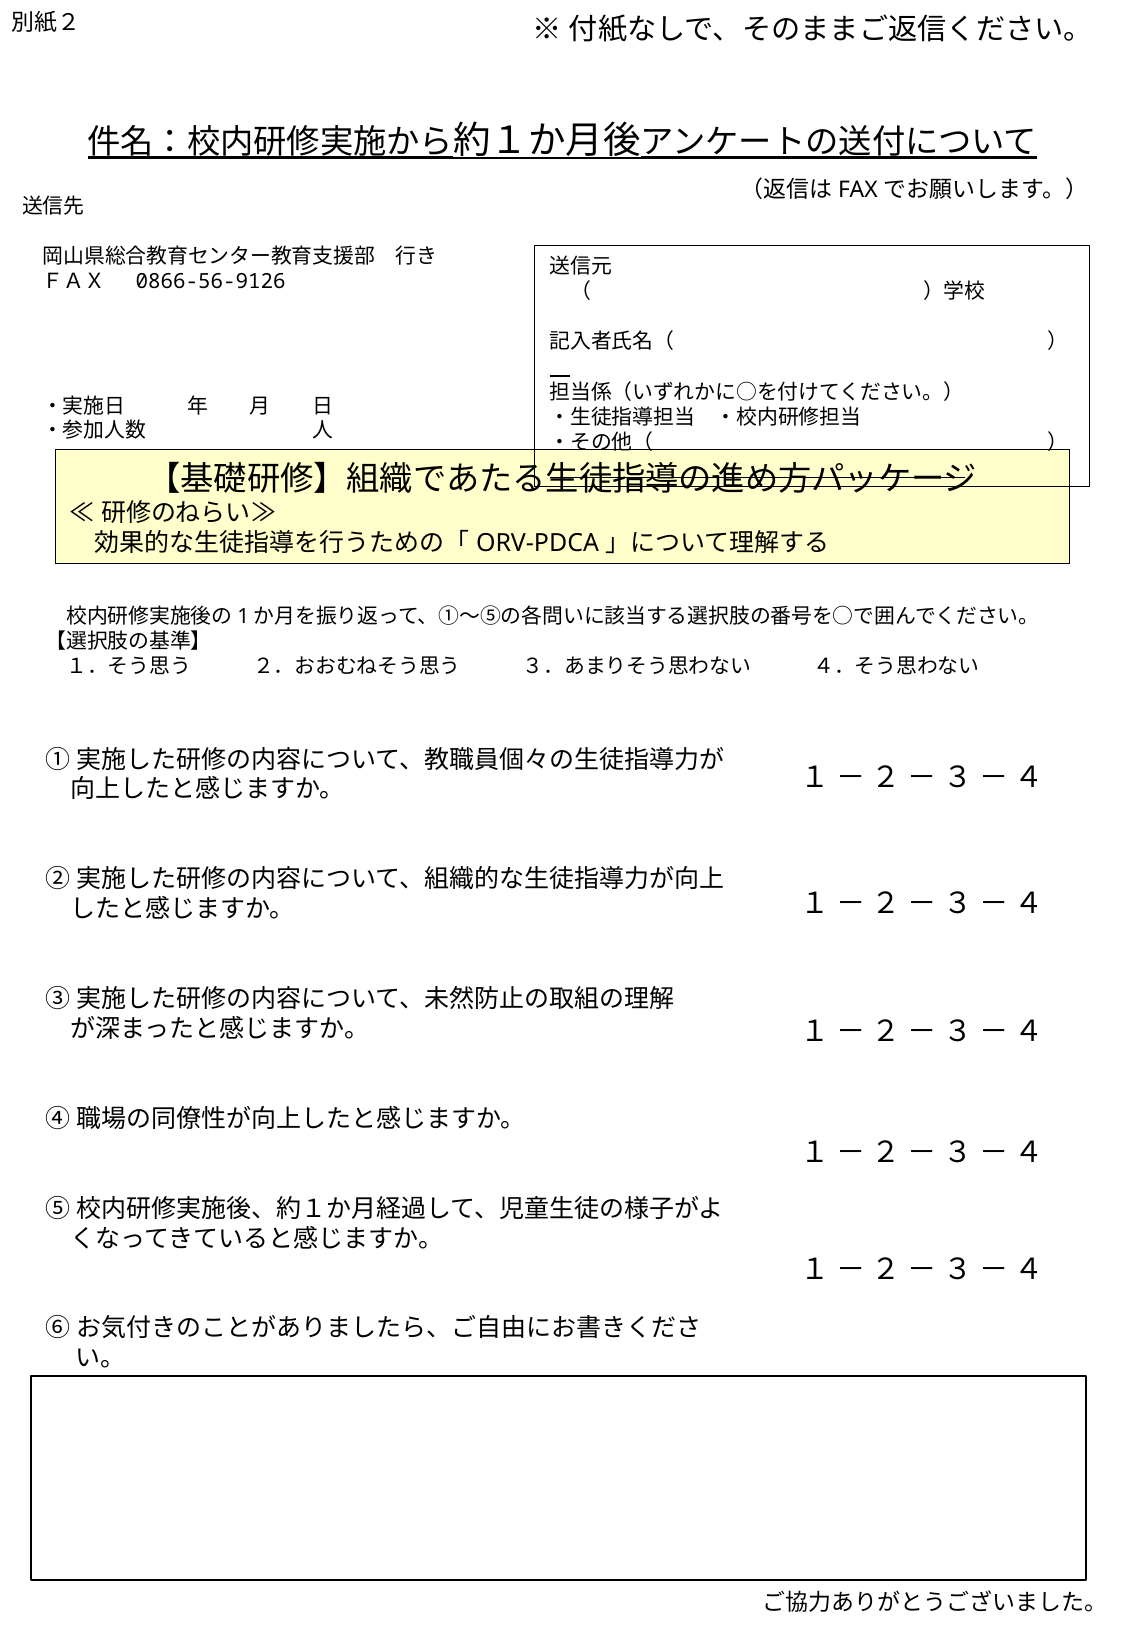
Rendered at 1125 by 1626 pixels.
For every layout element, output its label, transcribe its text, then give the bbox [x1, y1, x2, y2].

text_box 送信先 岡山県総合教育センター教育支援部 行き ＦＡＸ 0866-56-9126 [7, 185, 610, 301]
text_box １ － ２ － ３ － ４ [785, 1004, 1101, 1055]
text_box ・実施日 年 月 日 ・参加人数 人 [25, 385, 373, 449]
text_box １ － ２ － ３ － ４ [785, 751, 1101, 801]
text_box 件名：校内研修実施から約１か月後アンケートの送付について [10, 108, 1115, 169]
text_box １ － ２ － ３ － ４ [785, 1125, 1101, 1176]
text_box （返信はFAXでお願いします。） [725, 167, 1104, 210]
text_box ①実施した研修の内容について、教職員個々の生徒指導力が 向上したと感じますか。 ②実施した研修の内容について、組織的な生徒指導力が向上 したと感じますか。 ③実施した研修の内容について、未然防止の取組の理解 が深まったと感じますか。 ④職場の同僚性が向上したと感じますか。 ⑤校内研修実施後、約１か月経過して、児童生徒の様子がよ くなってきていると感じますか。 ⑥お気付きのことがありましたら、ご自由にお書きください。 [30, 735, 740, 1373]
text_box １ － ２ － ３ － ４ [785, 1242, 1101, 1293]
text_box 別紙２ [0, 0, 96, 43]
text_box 送信元 （ ）学校 記入者氏名（ ） 担当係（いずれかに○を付けてください。） ・生徒指導担当 ・校内研修担当 ・その他（ ） [534, 245, 1090, 487]
text_box 校内研修実施後の1か月を振り返って、①～⑤の各問いに該当する選択肢の番号を○で囲んでください。 【選択肢の基準】 １．そう思う ２．おおむねそう思う ３．あまりそう思わない ４．そう思わない [30, 594, 1035, 685]
text_box ※付紙なしで、そのままご返信ください。 [517, 2, 1108, 53]
text_box [29, 1373, 1088, 1582]
text_box ご協力ありがとうございました。 [724, 1579, 1125, 1623]
text_box 【基礎研修】組織であたる生徒指導の進め方パッケージ ≪研修のねらい≫ 効果的な生徒指導を行うための「ORV-PDCA」について理解する [55, 449, 1070, 564]
text_box １ － ２ － ３ － ４ [785, 876, 1101, 927]
